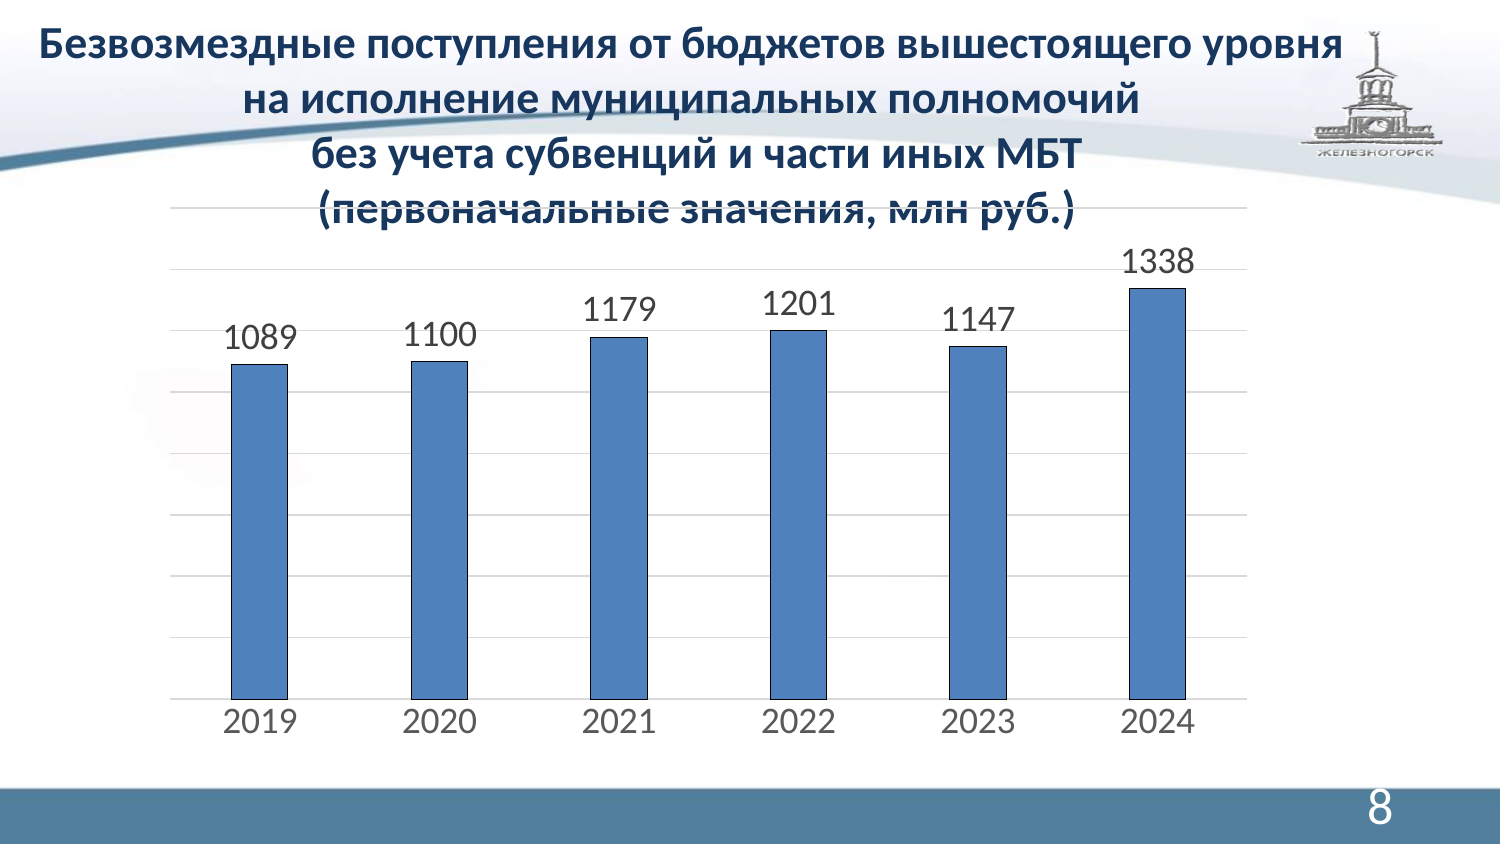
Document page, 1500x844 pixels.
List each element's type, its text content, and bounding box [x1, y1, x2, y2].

picture [1293, 20, 1447, 160]
text_box 8 [1352, 765, 1459, 843]
title Безвозмездные поступления от бюджетов вышестоящего уровня на исполнение муниципальных полномочий без учета субвенций и части иных МБТ (первоначальные значения, млн руб.) [17, 0, 1377, 245]
chart [147, 196, 1270, 754]
